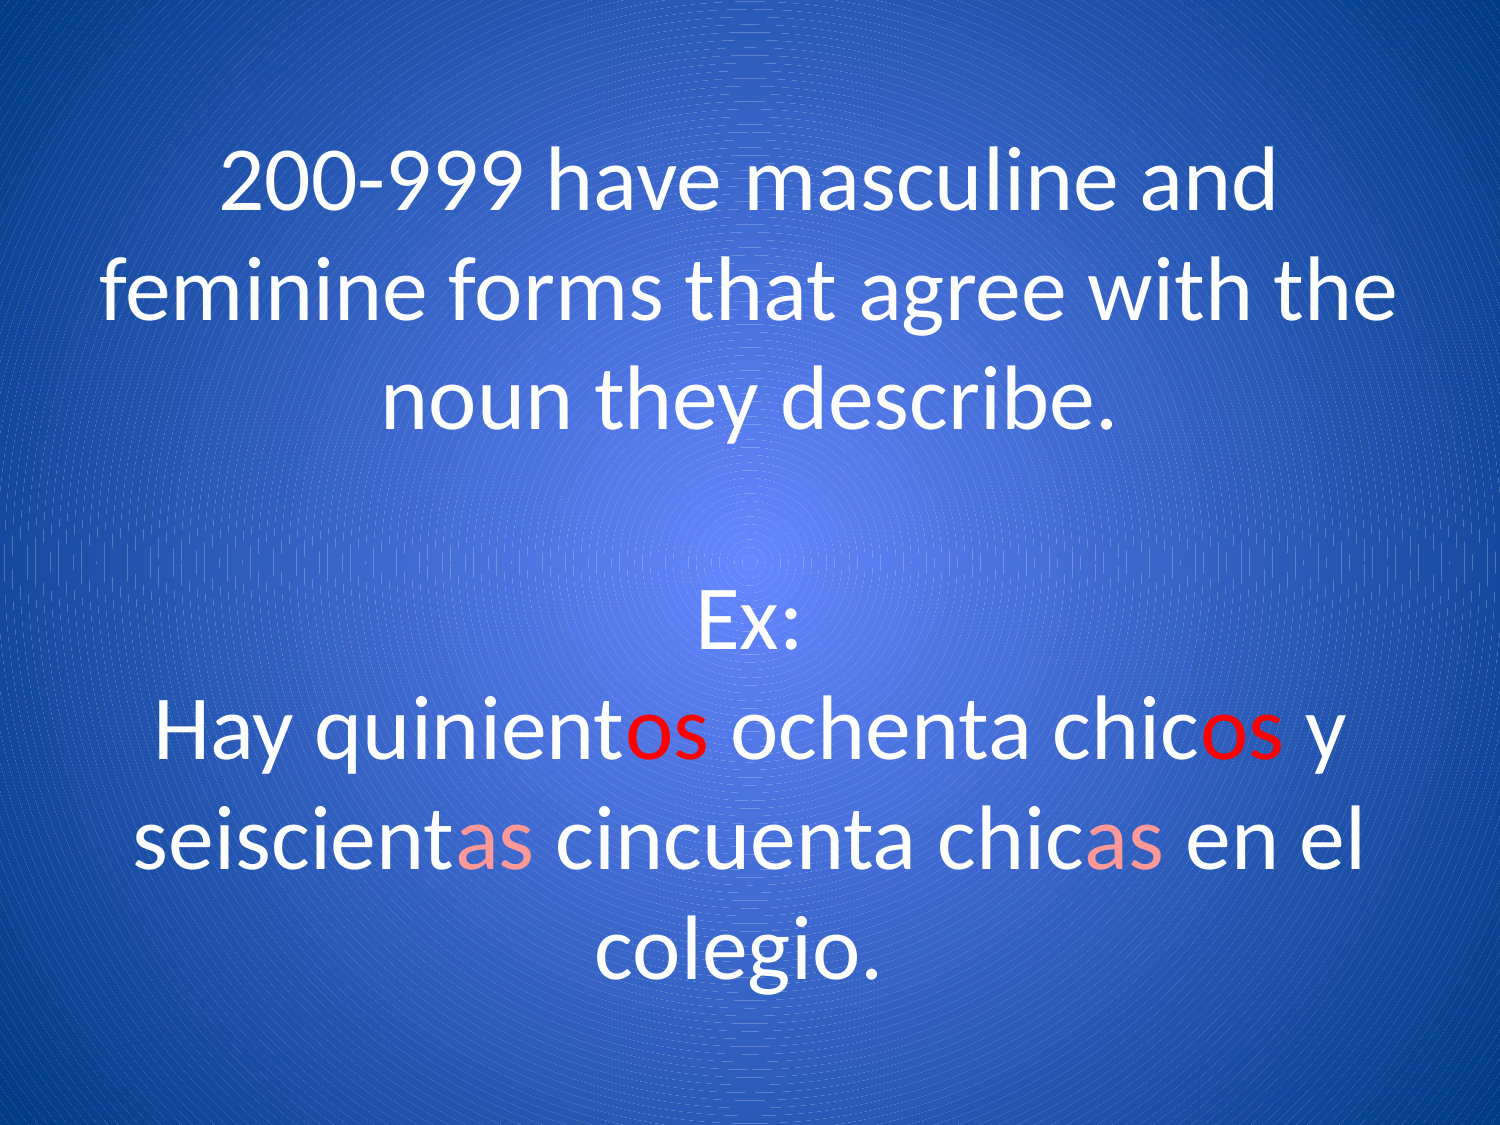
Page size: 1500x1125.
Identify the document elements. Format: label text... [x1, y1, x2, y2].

title 200-999 have masculine and feminine forms that agree with the noun they describe. Ex: Hay quinientos ochenta chicos y seiscientas cincuenta chicas en el colegio. [75, 45, 1425, 1072]
